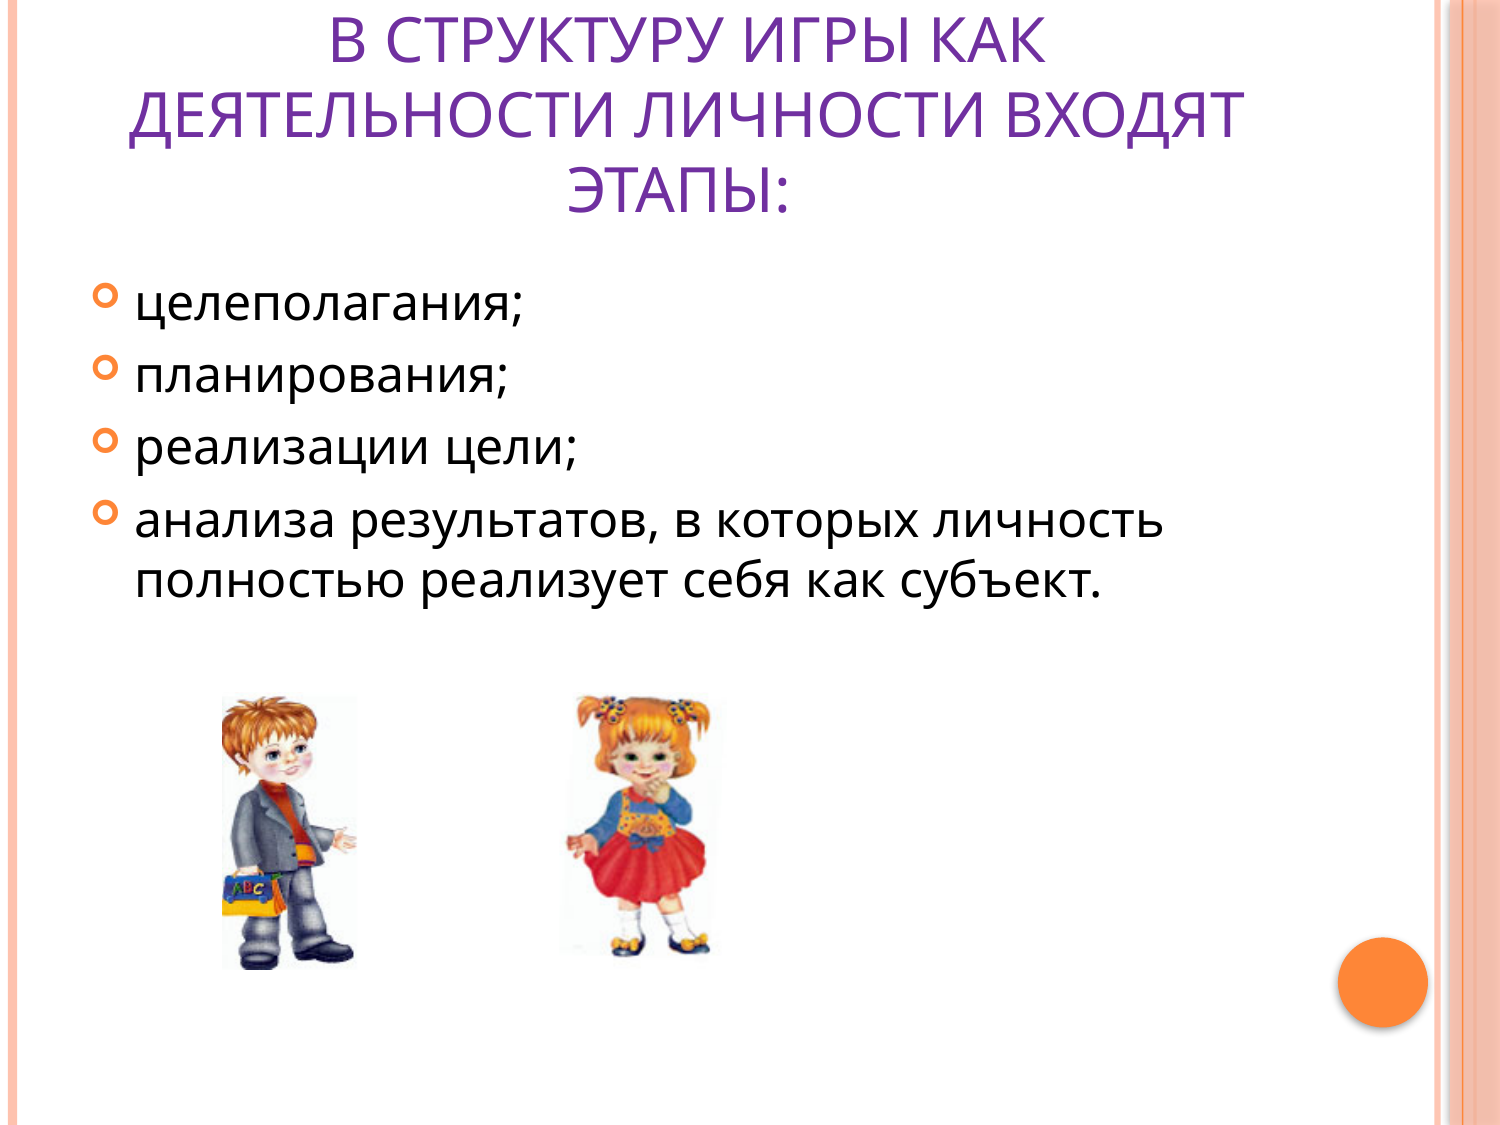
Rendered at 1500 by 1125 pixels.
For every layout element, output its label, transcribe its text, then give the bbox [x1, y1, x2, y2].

title В структуру игры как деятельности личности входят этапы: [75, 45, 1300, 233]
picture [222, 692, 728, 970]
list целеполагания; планирования; реализации цели; анализа результатов, в которых личность полностью реализует себя как субъект. [75, 262, 1300, 1062]
